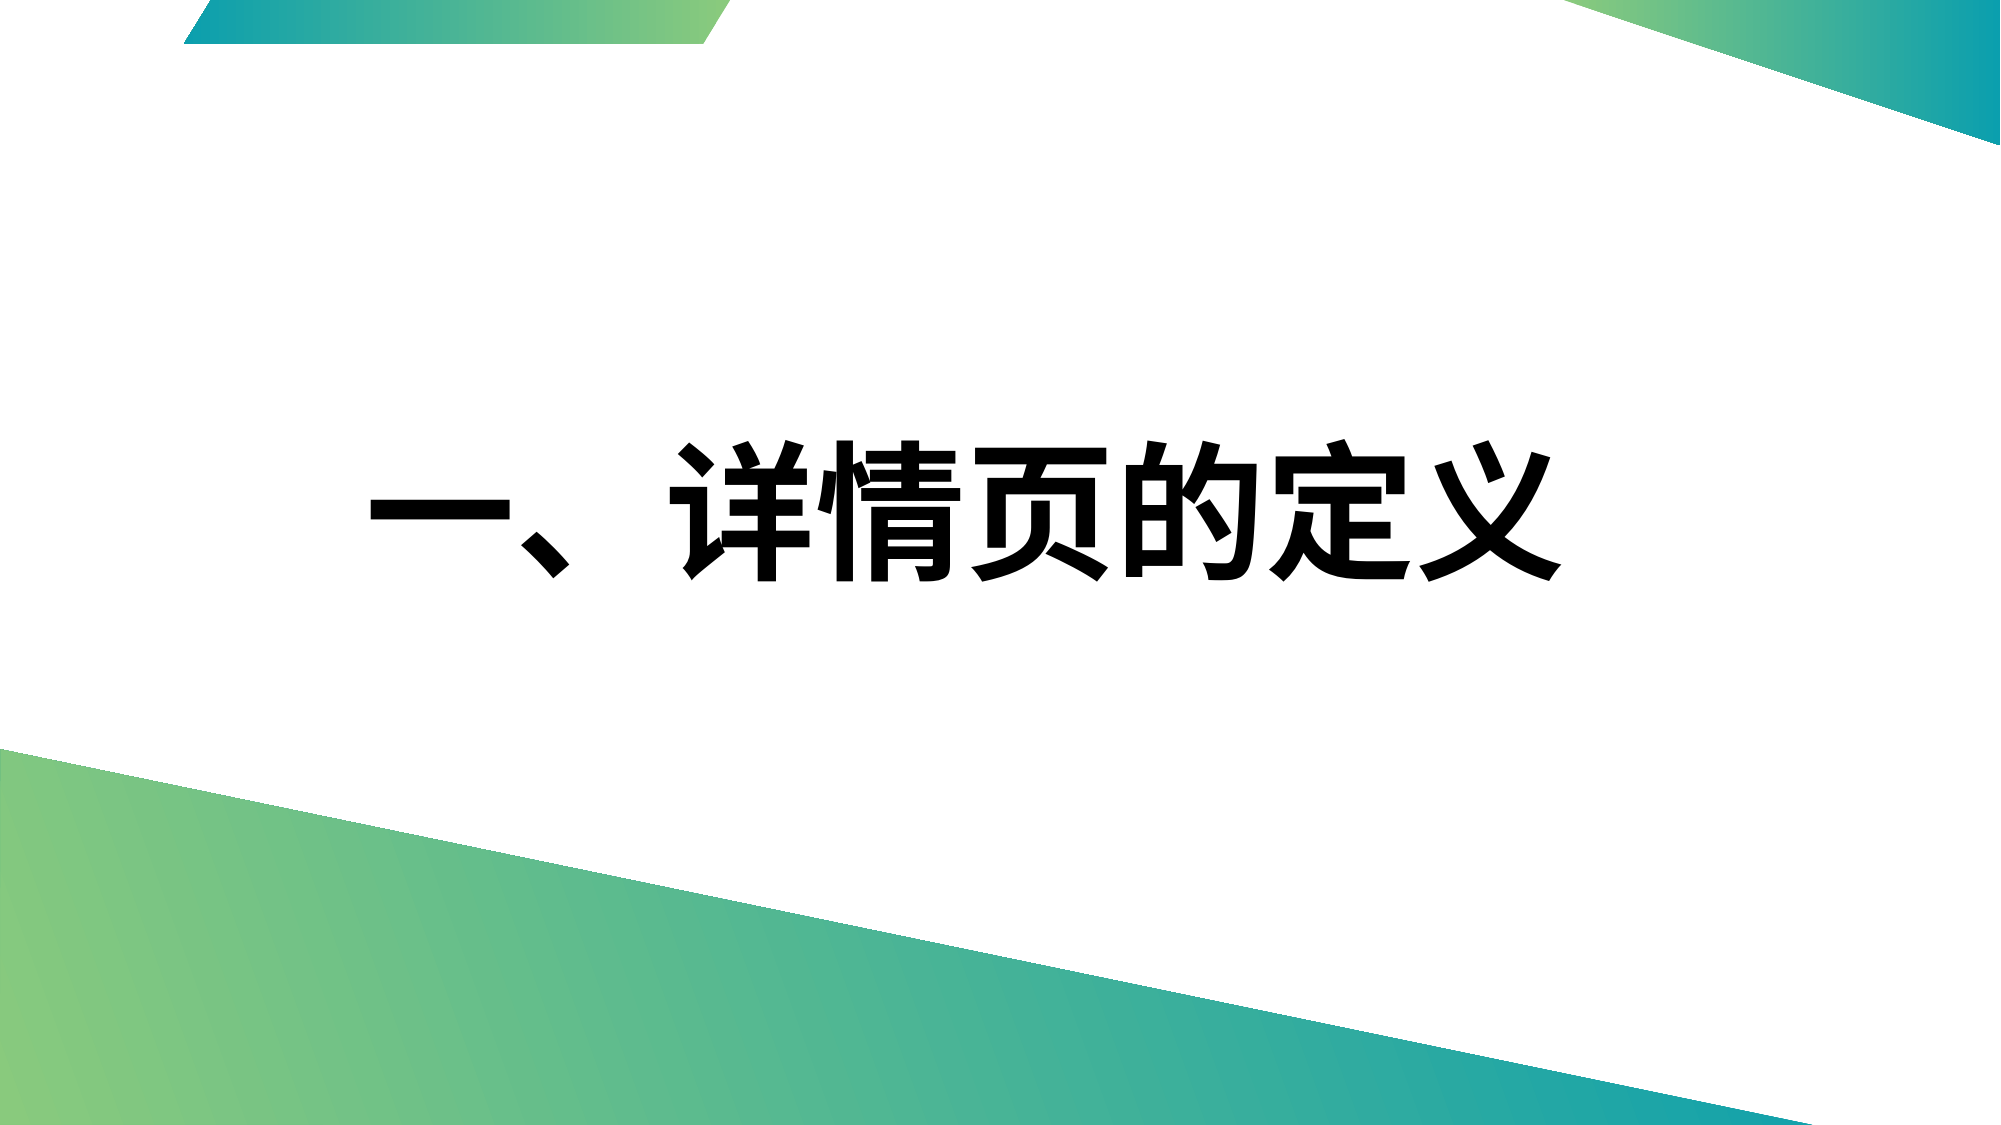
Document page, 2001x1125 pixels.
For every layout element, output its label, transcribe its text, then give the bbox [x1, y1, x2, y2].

text_box [184, 0, 731, 44]
text_box [1563, 0, 2000, 146]
text_box [0, 749, 1813, 1125]
text_box 一、详情页的定义 [0, 411, 2000, 654]
